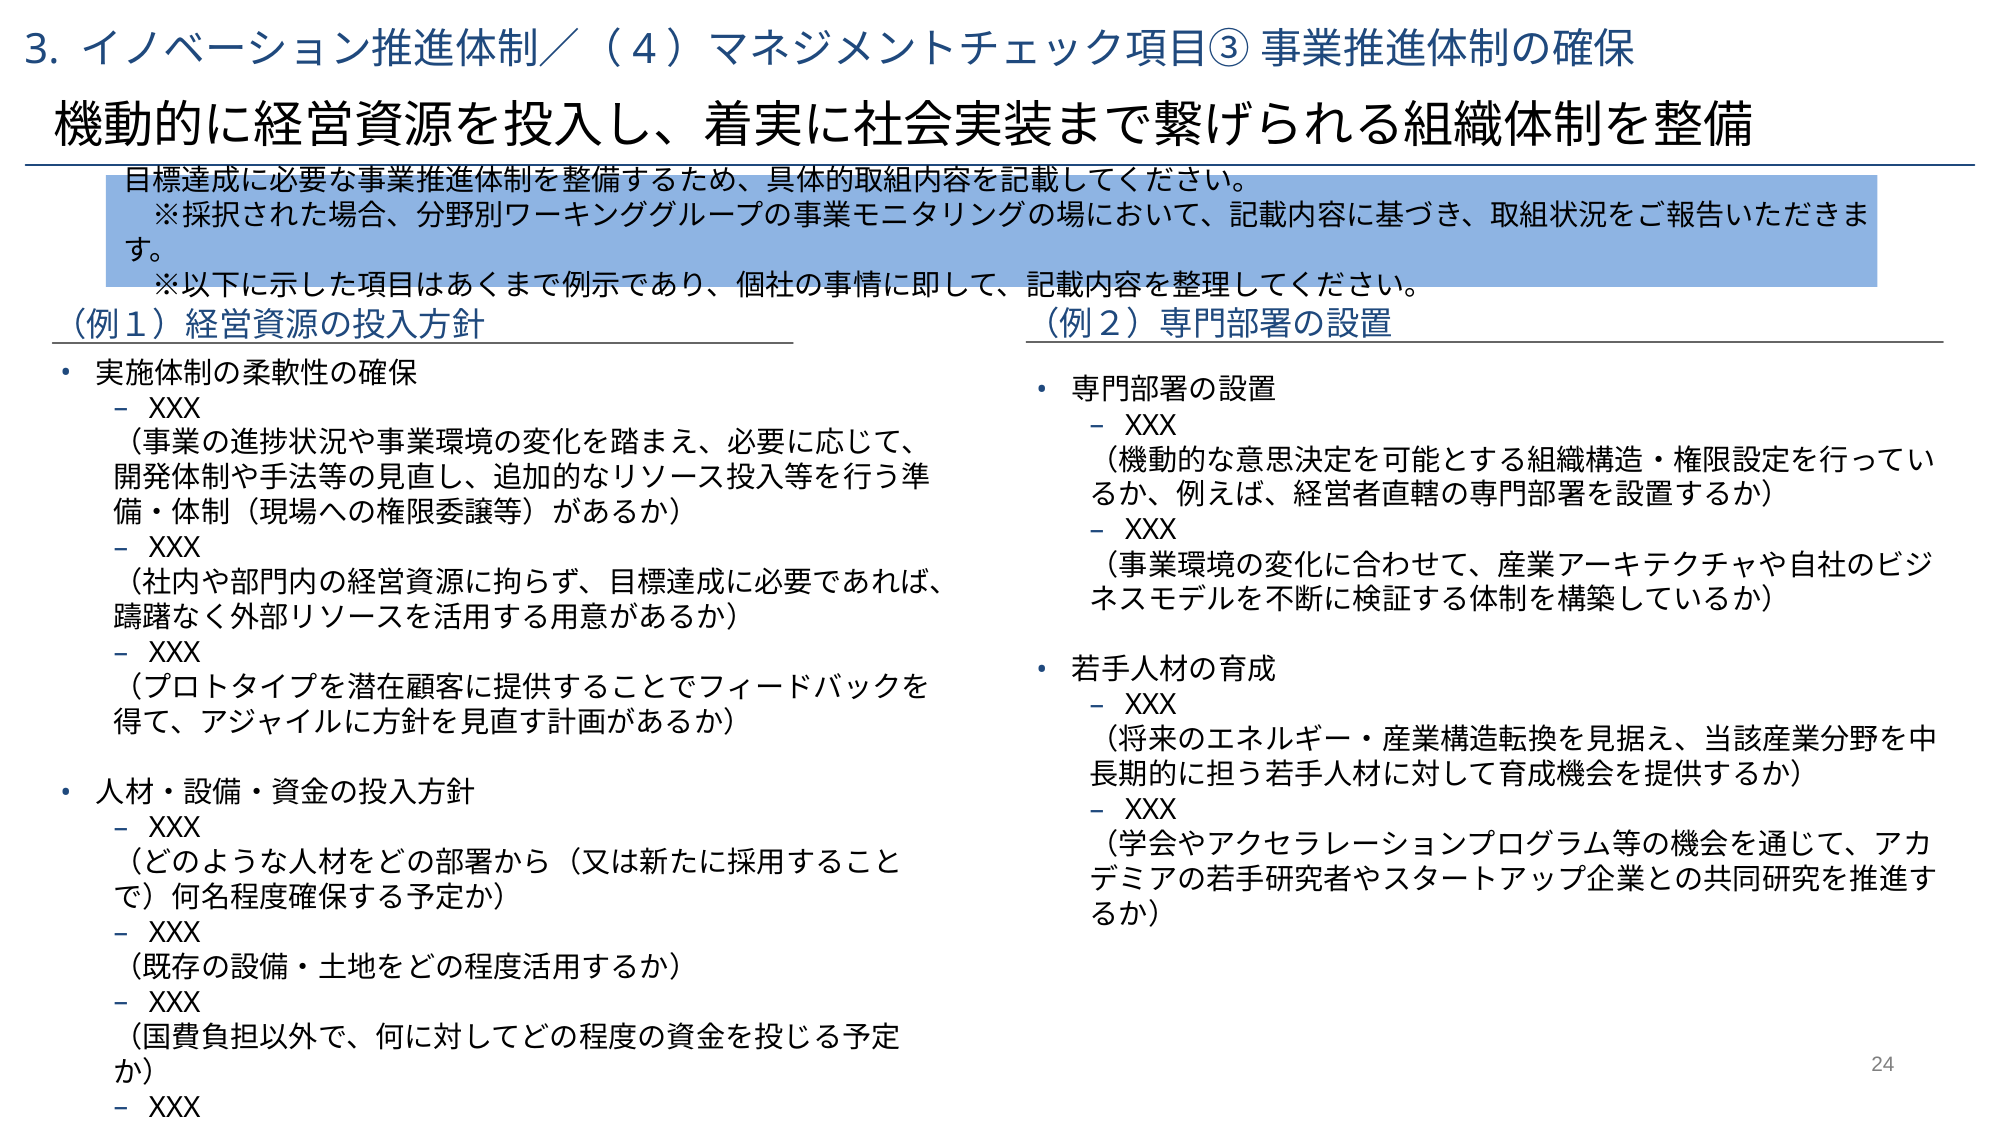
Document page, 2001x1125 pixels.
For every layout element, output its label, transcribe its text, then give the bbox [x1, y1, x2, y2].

text_box 3. イノベーション推進体制／（4）マネジメントチェック項目③ 事業推進体制の確保 [24, 28, 1974, 74]
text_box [1026, 294, 1944, 343]
text_box 目標達成に必要な事業推進体制を整備するため、具体的取組内容を記載してください。 ※採択された場合、分野別ワーキンググループの事業モニタリングの場において、記載内容に基づき、取組状況をご報告いただきます。 ※以下に示した項目はあくまで例示であり、個社の事情に即して、記載内容を整理してください。 [105, 175, 1878, 287]
text_box 実施体制の柔軟性の確保 XXX （事業の進捗状況や事業環境の変化を踏まえ、必要に応じて、開発体制や手法等の見直し、追加的なリソース投入等を行う準備・体制（現場への権限委譲等）があるか） XXX （社内や部門内の経営資源に拘らず、目標達成に必要であれば、躊躇なく外部リソースを活用する用意があるか） XXX （プロトタイプを潜在顧客に提供することでフィードバックを得て、アジャイルに方針を見直す計画があるか） 人材・設備・資金の投入方針 XXX （どのような人材をどの部署から（又は新たに採用することで）何名程度確保する予定か） XXX （既存の設備・土地をどの程度活用するか） XXX （国費負担以外で、何に対してどの程度の資金を投じる予定か） XXX （短期的な経営指標に左右されず、資源投入を継続するか） [42, 353, 960, 1125]
text_box 専門部署の設置 XXX （機動的な意思決定を可能とする組織構造・権限設定を行っているか、例えば、経営者直轄の専門部署を設置するか） XXX （事業環境の変化に合わせて、産業アーキテクチャや自社のビジネスモデルを不断に検証する体制を構築しているか） 若手人材の育成 XXX （将来のエネルギー・産業構造転換を見据え、当該産業分野を中長期的に担う若手人材に対して育成機会を提供するか） XXX （学会やアクセラレーションプログラム等の機会を通じて、アカデミアの若手研究者やスタートアップ企業との共同研究を推進するか） [1018, 370, 1947, 1125]
text_box 機動的に経営資源を投入し、着実に社会実装まで繋げられる組織体制を整備 [53, 99, 1899, 154]
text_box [52, 295, 794, 344]
